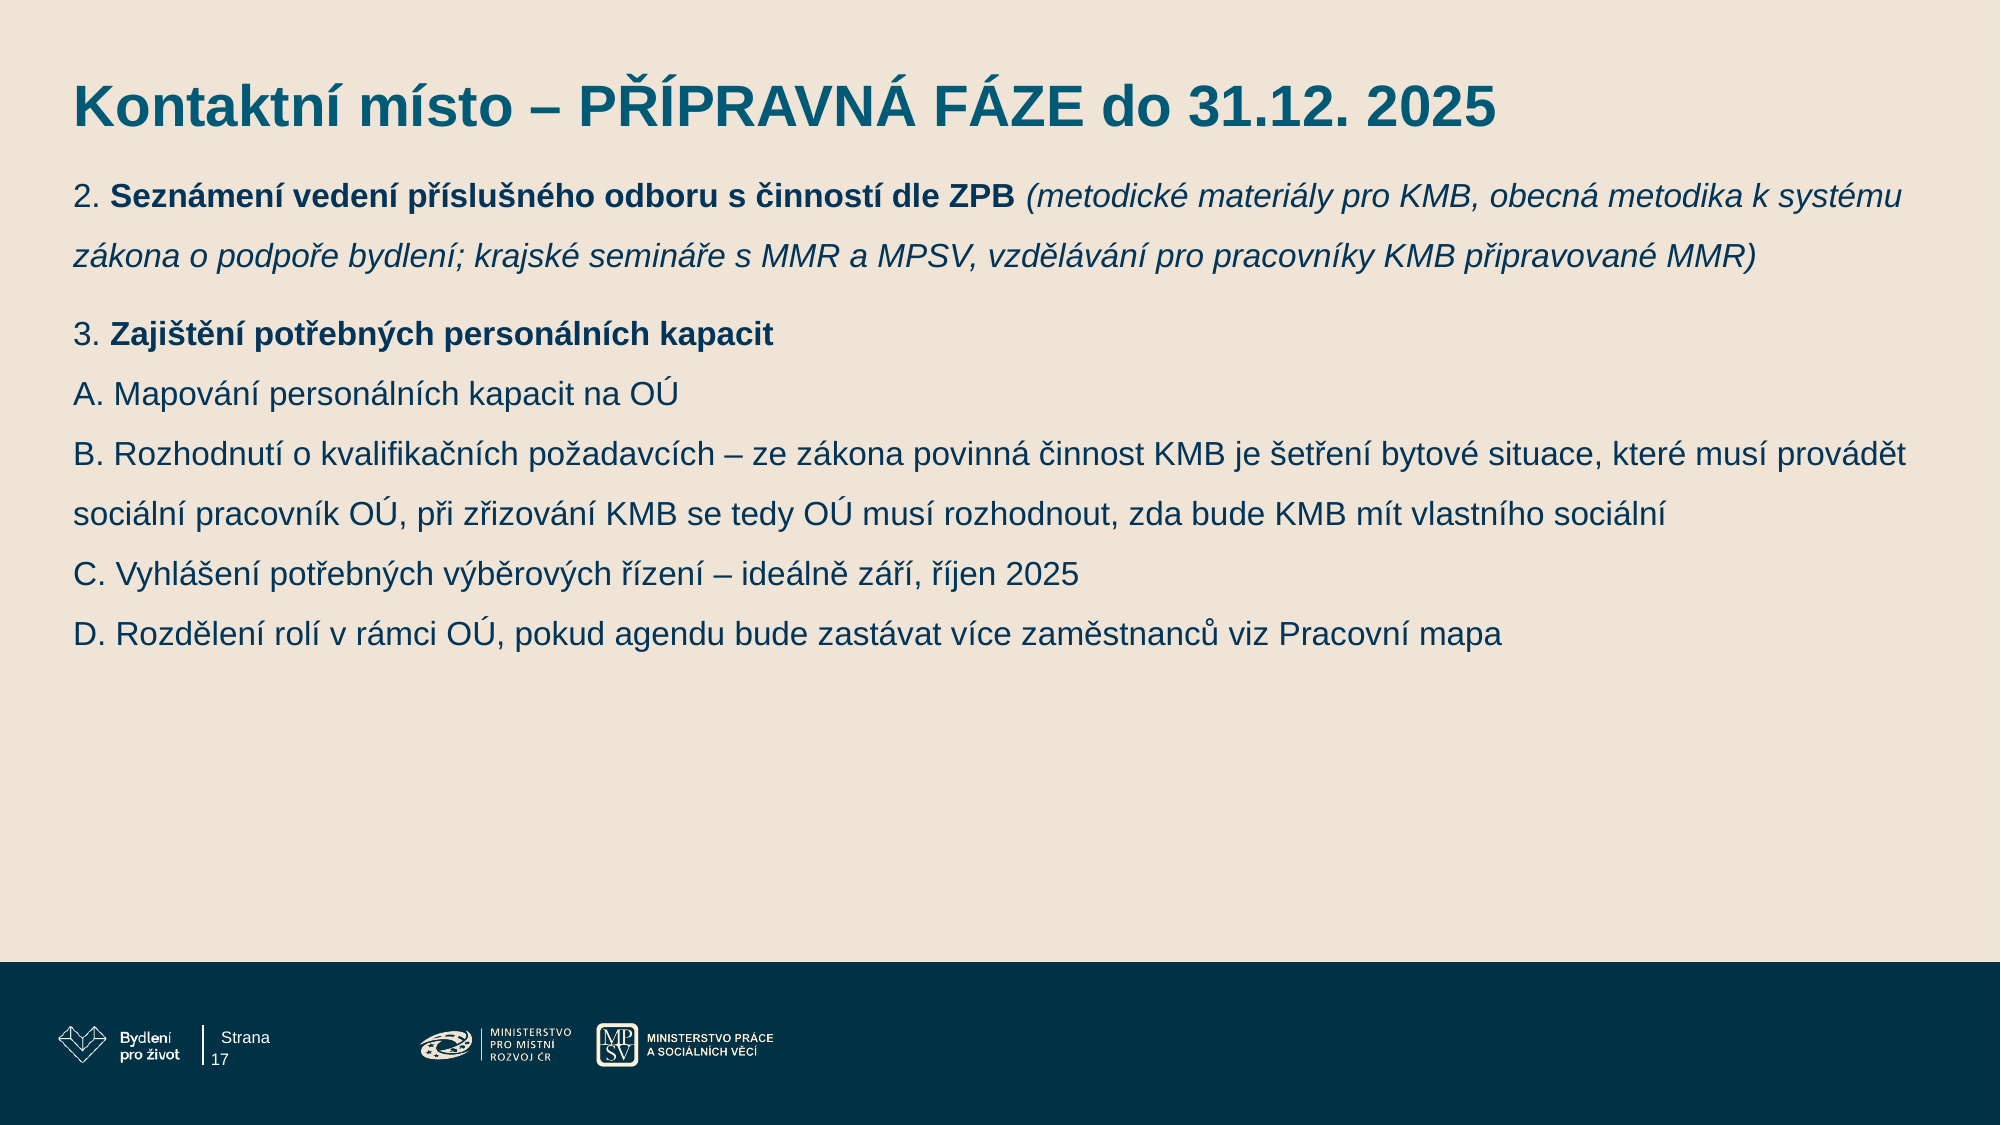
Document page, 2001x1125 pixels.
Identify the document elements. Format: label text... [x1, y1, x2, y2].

picture [425, 1032, 472, 1055]
picture [597, 1024, 638, 1066]
picture [121, 1032, 131, 1042]
text_box Strana [206, 1019, 340, 1054]
text_box 17 [195, 1040, 245, 1077]
text_box Kontaktní místo – PŘÍPRAVNÁ FÁZE do 31.12. 2025 [58, 60, 1842, 146]
picture [648, 1035, 658, 1041]
picture [422, 1042, 458, 1059]
picture [148, 1049, 157, 1059]
text_box [0, 962, 2000, 1125]
picture [121, 1052, 126, 1062]
text_box 2. Seznámení vedení příslušného odboru s činností dle ZPB (metodické materiály pro KMB, obecná metodika k systému zákona o podpoře bydlení; krajské semináře s MMR a MPSV, vzdělávání pro pracovníky KMB připravované MMR) 3. Zajištění potřebných personálních kapacit A. Mapování personálních kapacit na OÚ B. Rozhodnutí o kvalifikačních požadavcích – ze zákona povinná činnost KMB je šetření bytové situace, které musí provádět sociální pracovník OÚ, při zřizování KMB se tedy OÚ musí rozhodnout, zda bude KMB mít vlastního sociální C. Vyhlášení potřebných výběrových řízení – ideálně září, říjen 2025 D. Rozdělení rolí v rámci OÚ, pokud agendu bude zastávat více zaměstnanců viz Pracovní mapa [58, 146, 1961, 660]
